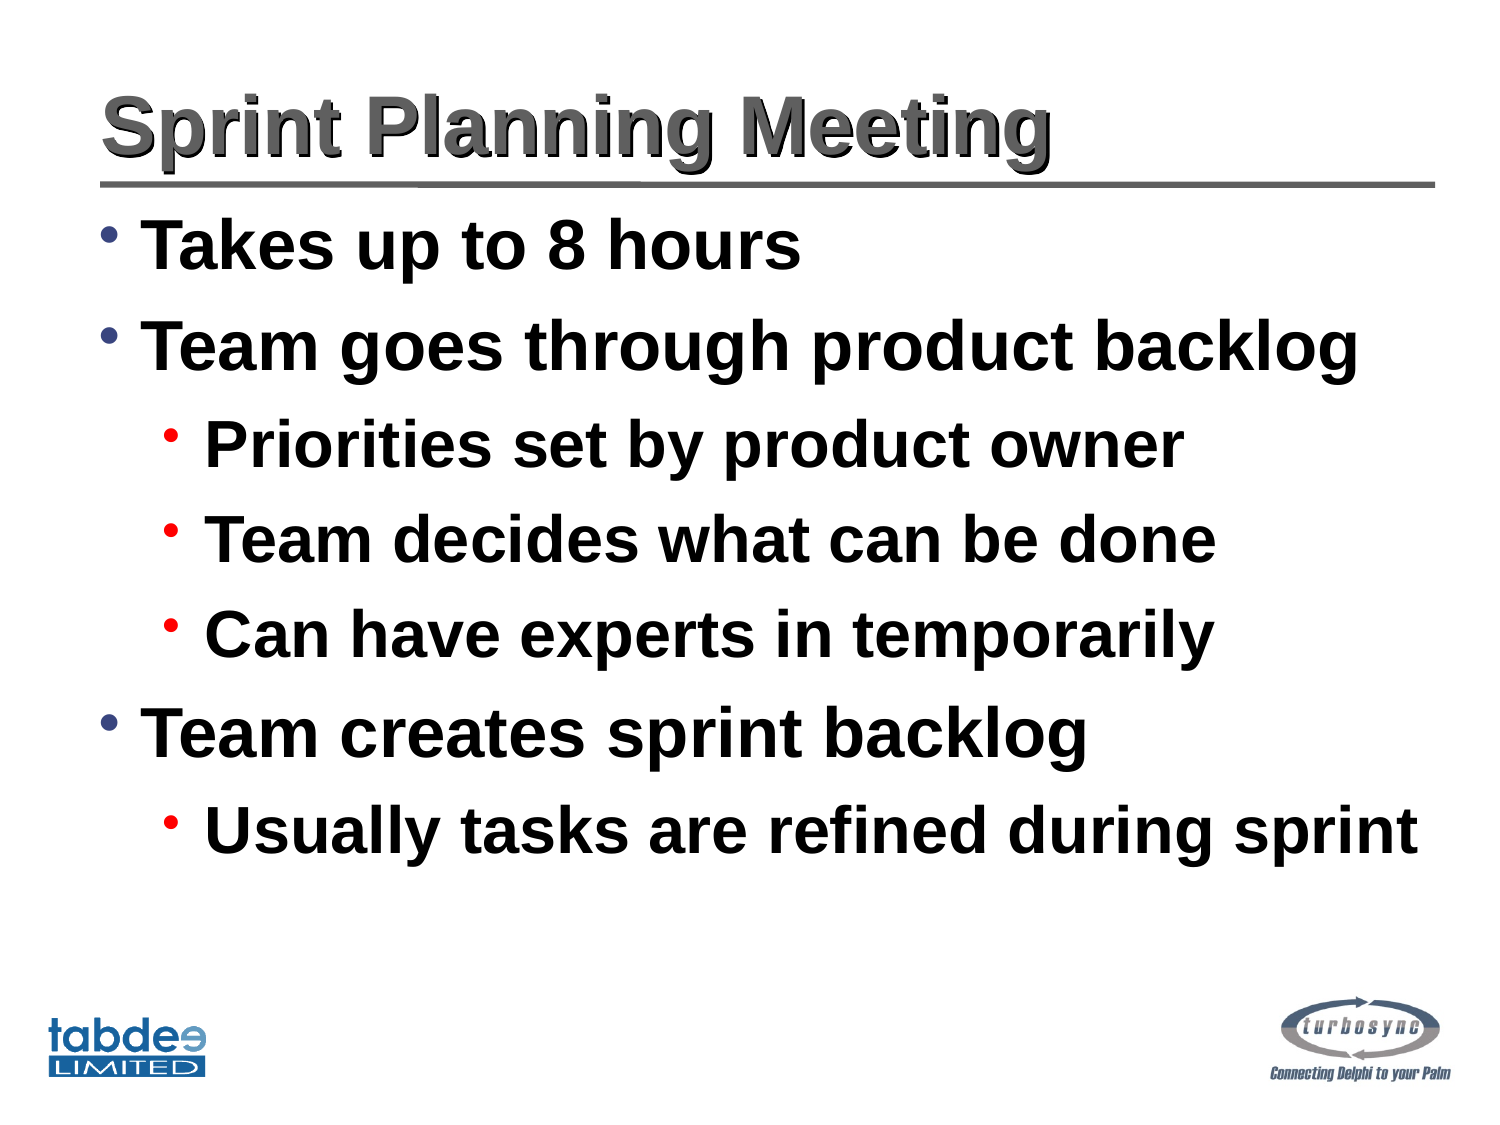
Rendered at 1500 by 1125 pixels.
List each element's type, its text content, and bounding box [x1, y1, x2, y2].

title Sprint Planning Meeting [100, 85, 1437, 173]
picture [29, 999, 230, 1092]
picture [1257, 987, 1459, 1094]
list Takes up to 8 hours Team goes through product backlog Priorities set by product owner Team decides what can be done Can have experts in temporarily Team creates sprint backlog Usually tasks are refined during sprint [97, 208, 1435, 912]
